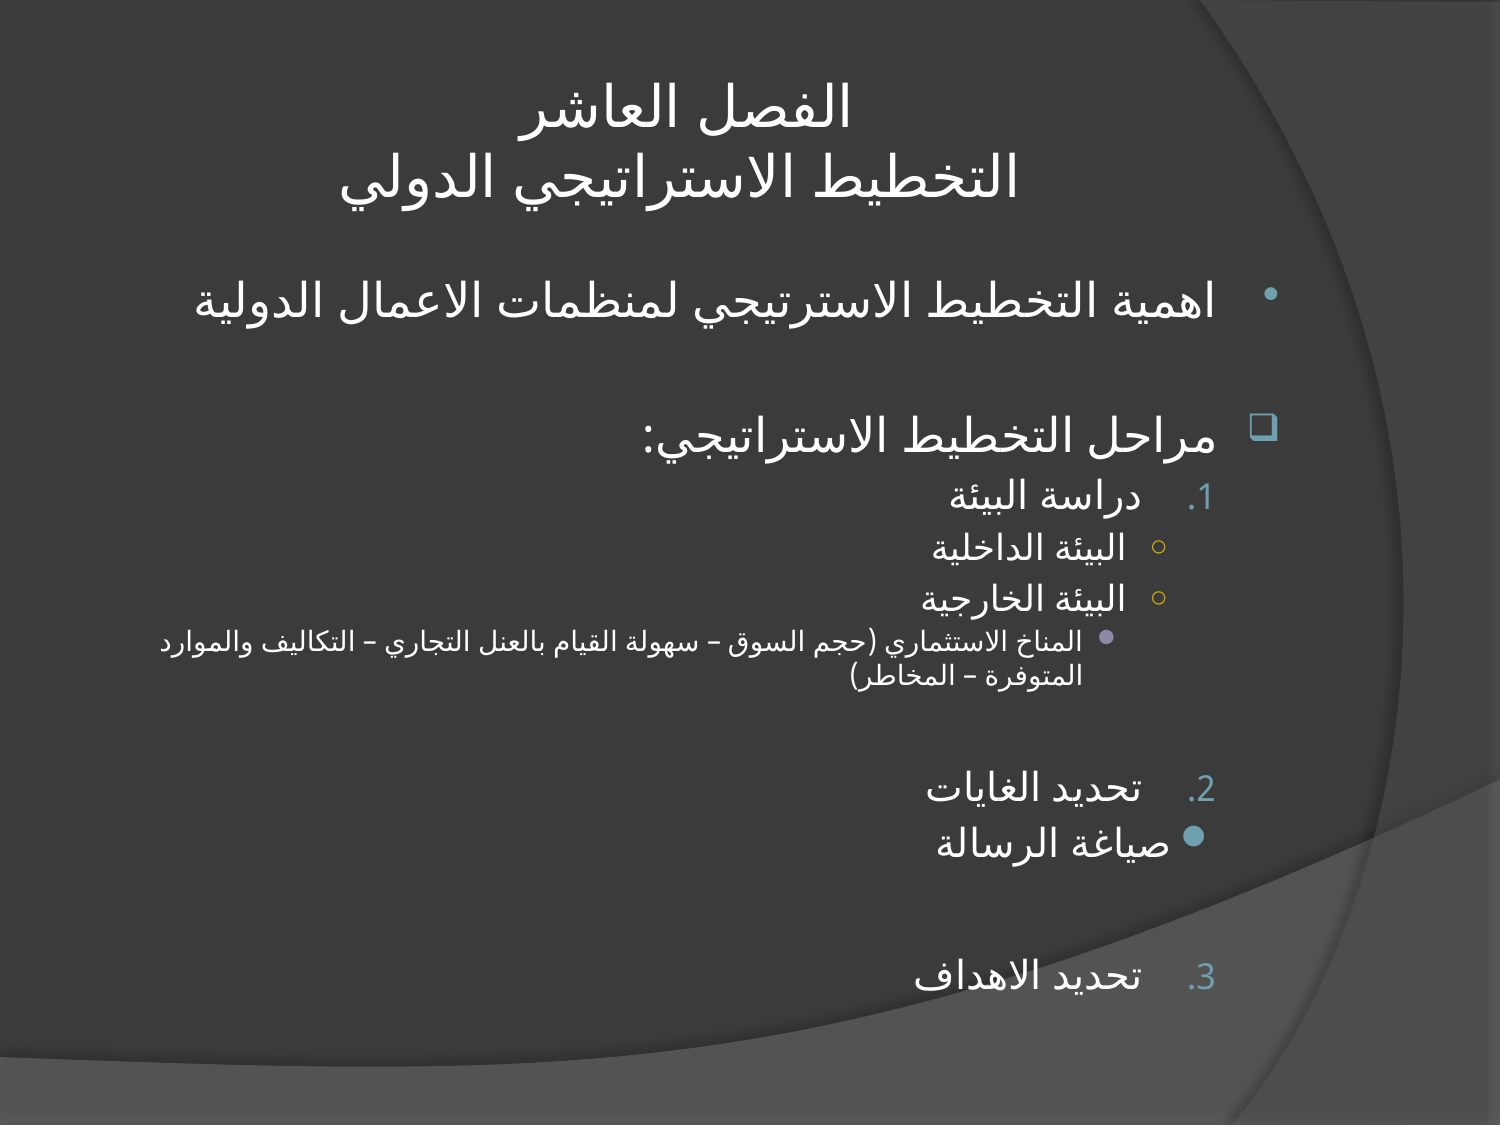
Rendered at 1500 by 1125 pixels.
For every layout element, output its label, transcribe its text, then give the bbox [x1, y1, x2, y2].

title الفصل العاشر التخطيط الاستراتيجي الدولي [75, 45, 1300, 233]
list اهمية التخطيط الاسترتيجي لمنظمات الاعمال الدولية مراحل التخطيط الاستراتيجي: دراسة البيئة البيئة الداخلية البيئة الخارجية المناخ الاستثماري (حجم السوق – سهولة القيام بالعنل التجاري – التكاليف والموارد المتوفرة – المخاطر) تحديد الغايات صياغة الرسالة تحديد الاهداف [75, 262, 1300, 1005]
